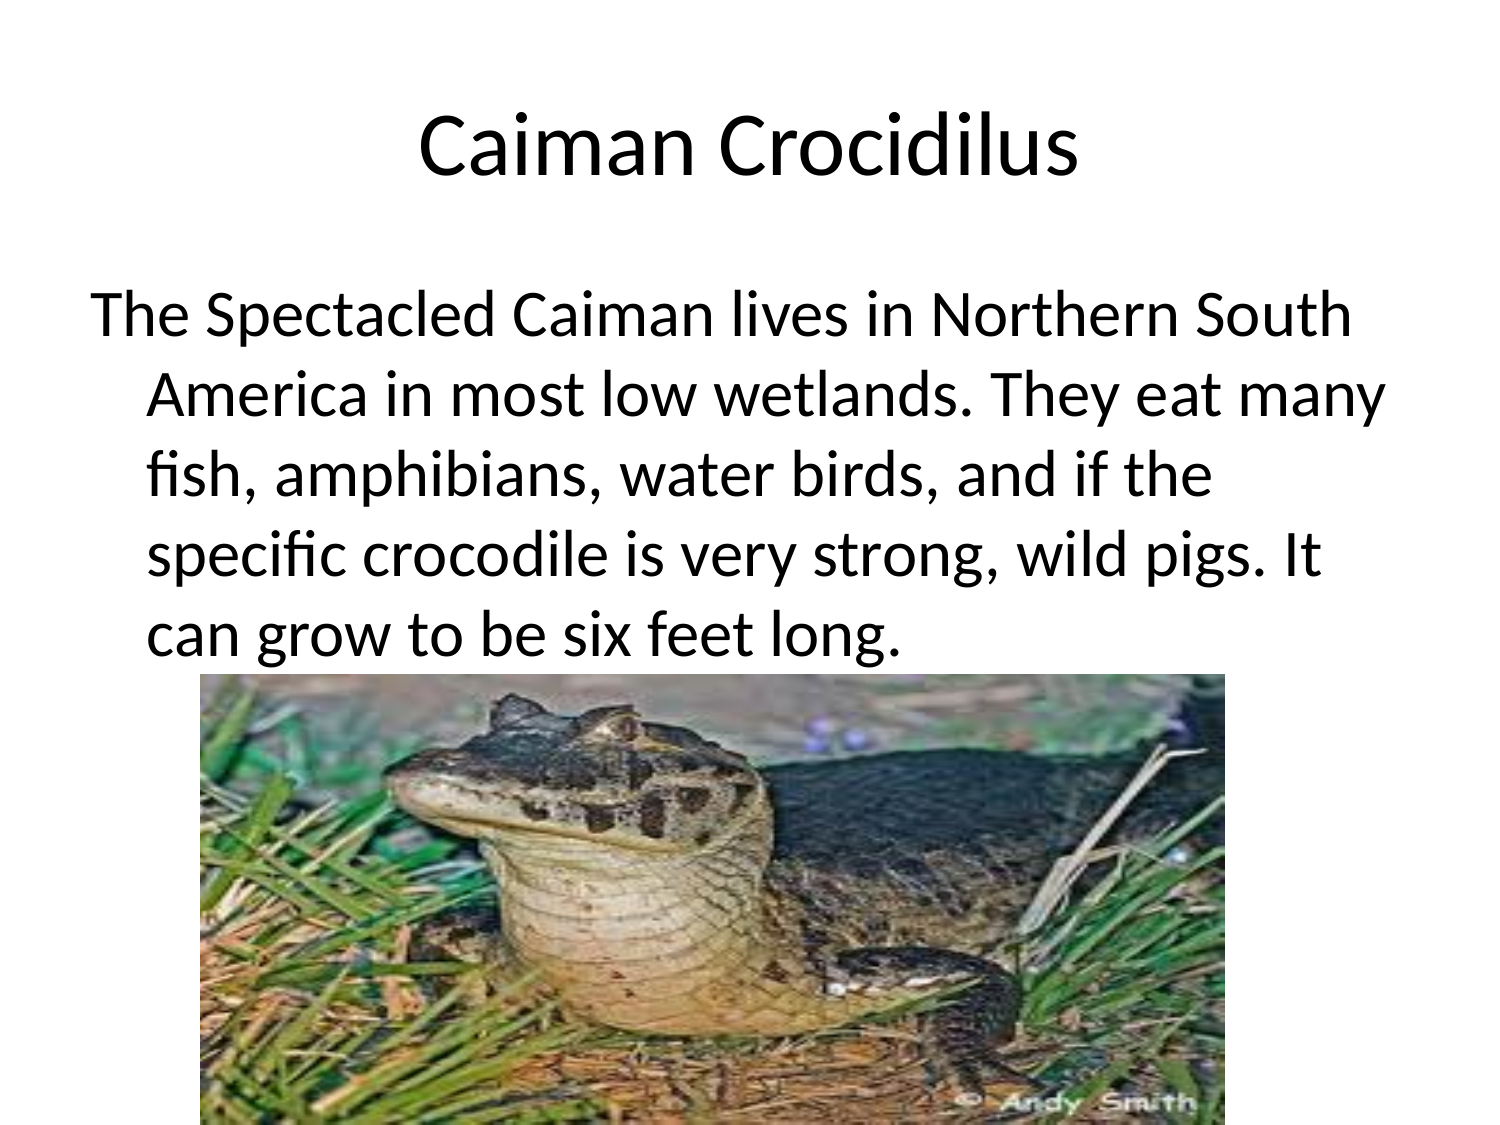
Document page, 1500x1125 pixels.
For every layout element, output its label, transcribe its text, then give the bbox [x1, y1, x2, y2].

picture [199, 674, 1226, 1125]
list The Spectacled Caiman lives in Northern South America in most low wetlands. They eat many fish, amphibians, water birds, and if the specific crocodile is very strong, wild pigs. It can grow to be six feet long. [75, 262, 1425, 1005]
title Caiman Crocidilus [75, 45, 1425, 233]
